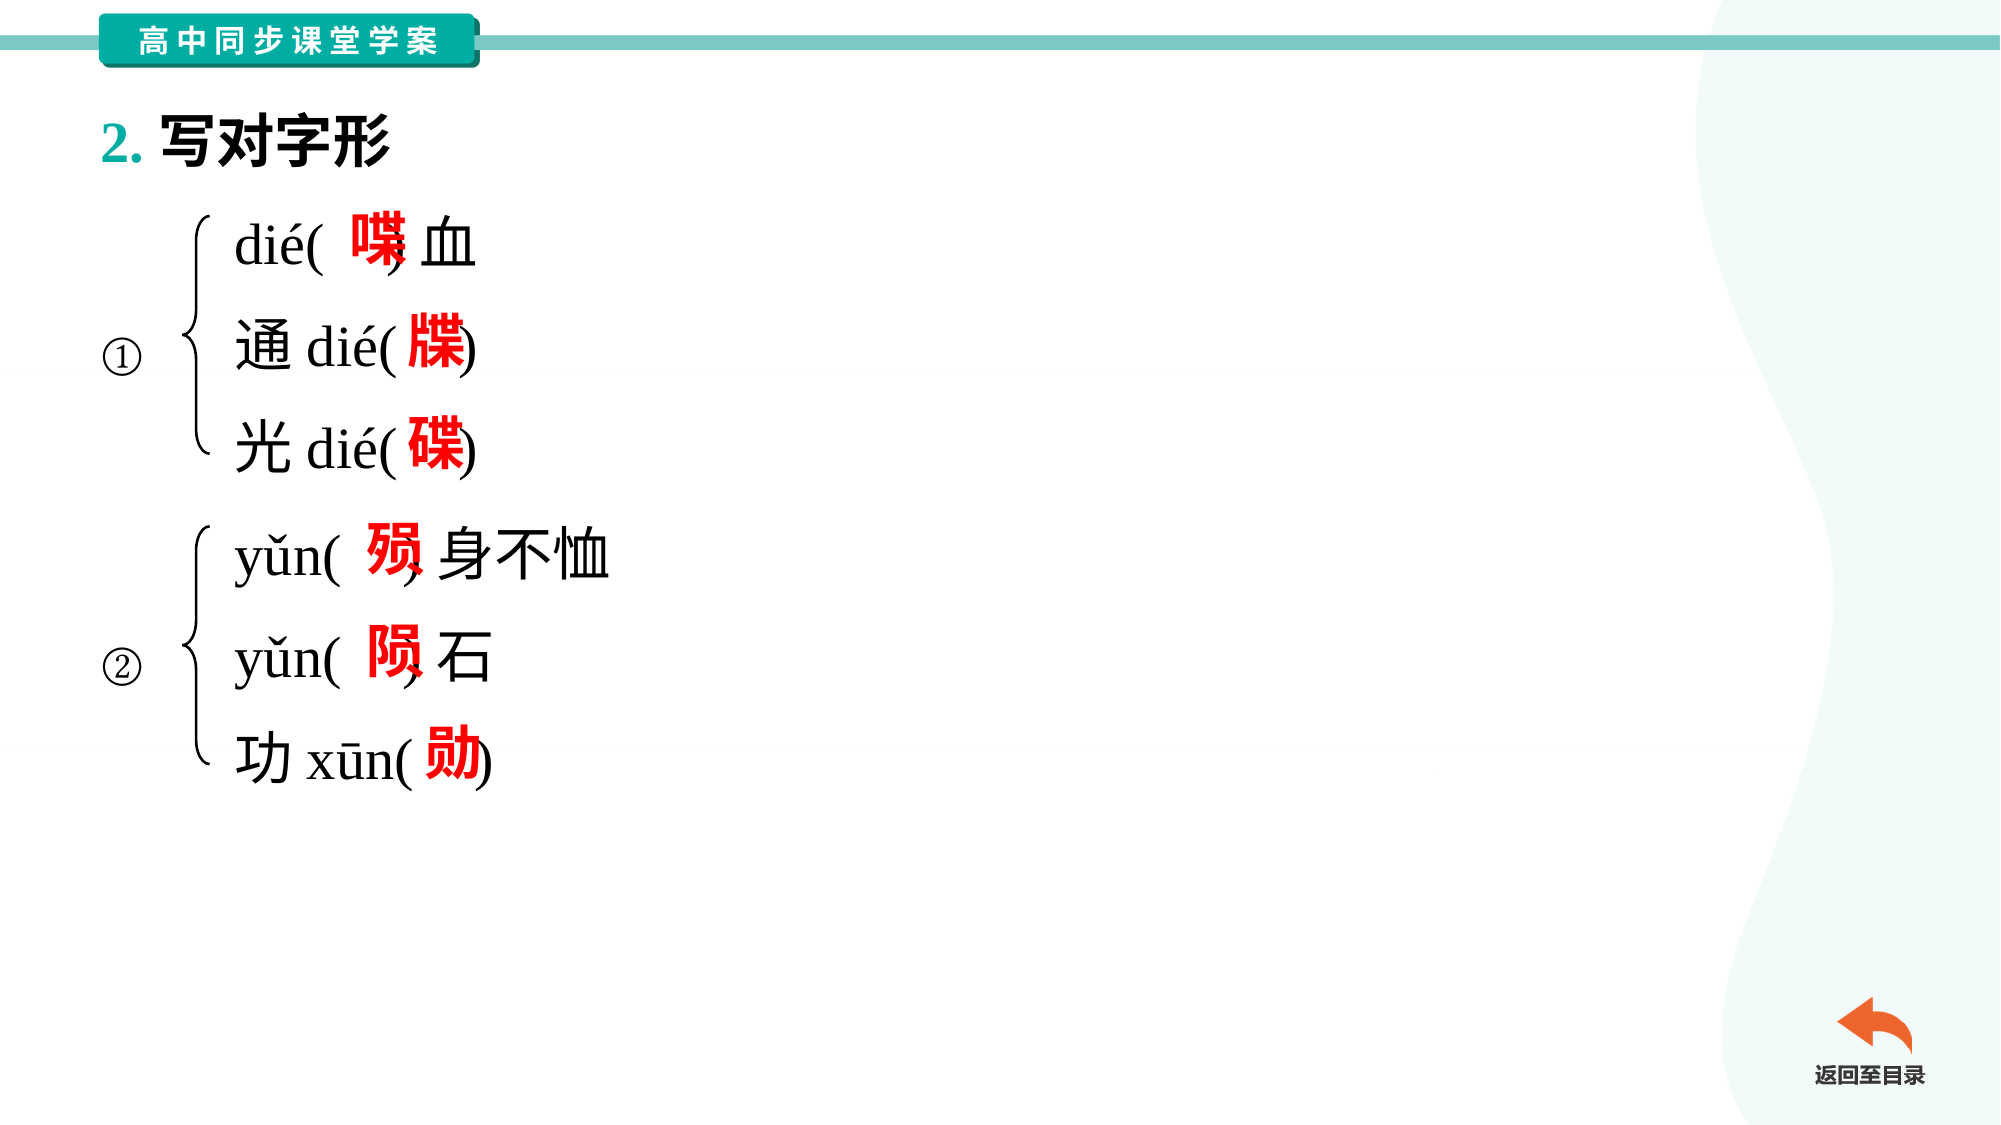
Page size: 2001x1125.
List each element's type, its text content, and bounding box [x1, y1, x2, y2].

text_box ① [100, 284, 187, 387]
text_box 牒 [386, 278, 488, 375]
text_box dié( )血 通dié( ) 光dié( ) [234, 174, 549, 481]
text_box [182, 215, 210, 455]
text_box yǔn( )身不恤 yǔn( )石 功xūn( ) [234, 484, 682, 791]
text_box 碟 [386, 380, 488, 477]
text_box 陨 [344, 588, 446, 685]
text_box 殒 [344, 486, 446, 583]
picture [0, 0, 2000, 1125]
text_box ② [100, 595, 187, 698]
text_box 勋 [402, 690, 504, 787]
text_box 2.写对字形 [100, 76, 1899, 175]
text_box 喋 [328, 176, 430, 273]
text_box [182, 525, 210, 765]
